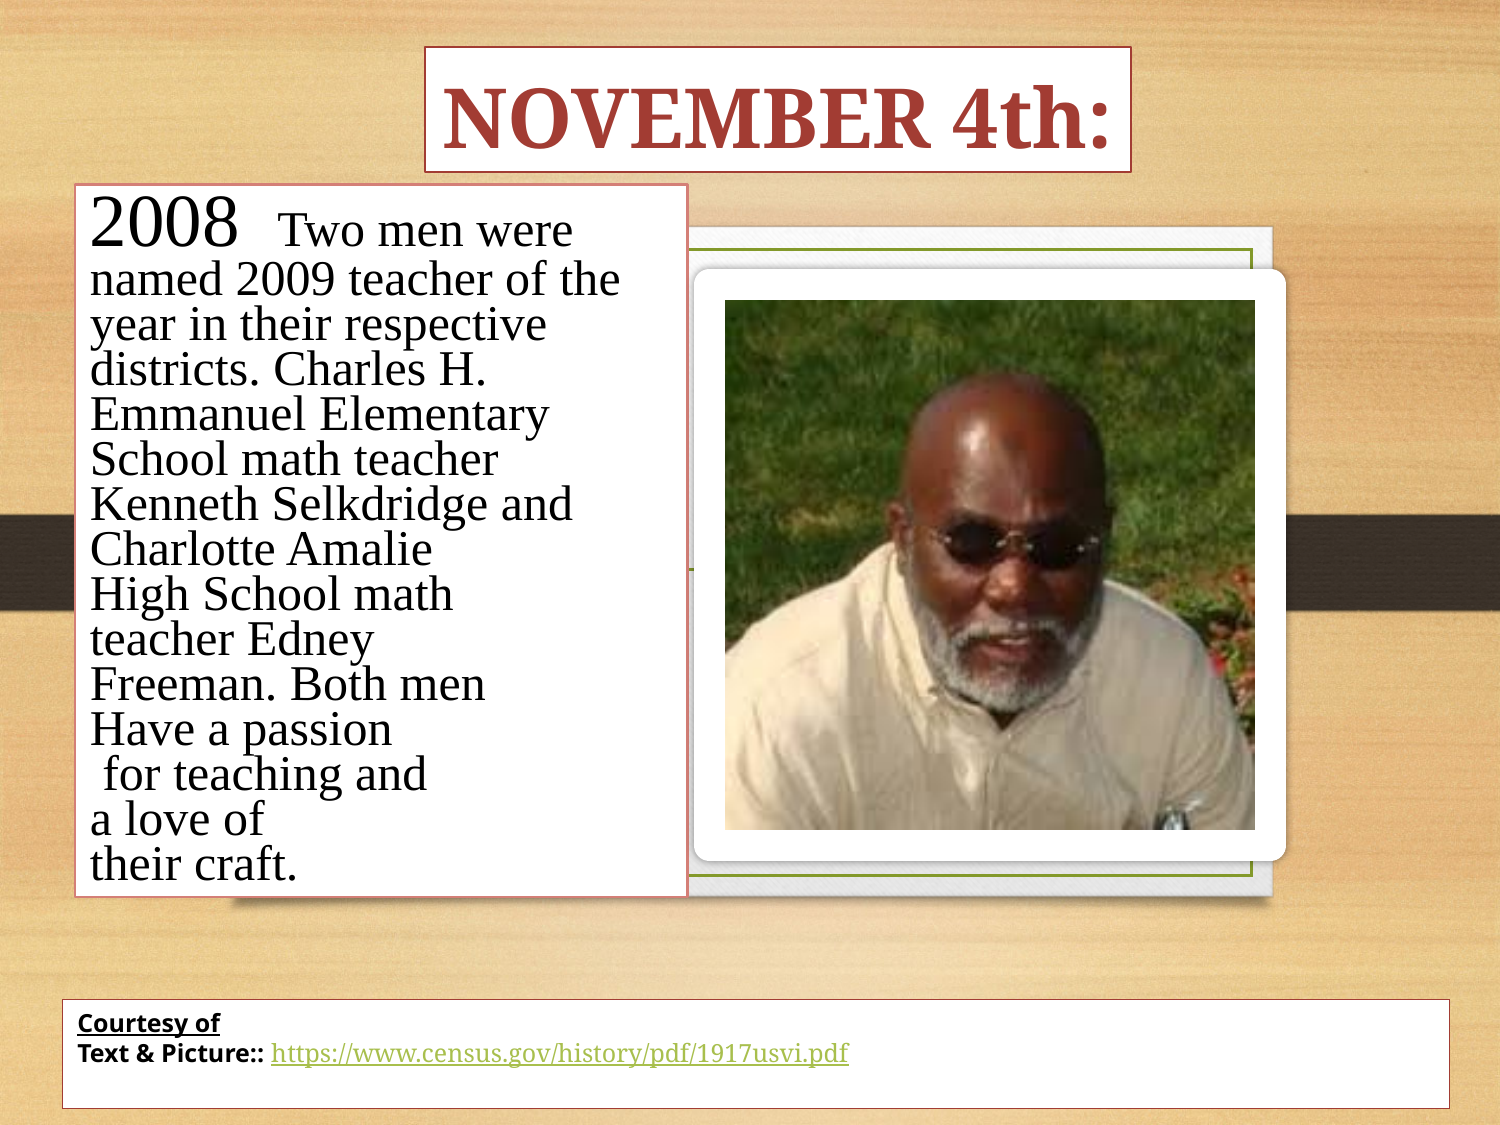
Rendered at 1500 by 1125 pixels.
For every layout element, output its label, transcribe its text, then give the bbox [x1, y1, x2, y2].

text_box NOVEMBER 4th: [424, 46, 1132, 173]
text_box Courtesy of Text & Picture:: https://www.census.gov/history/pdf/1917usvi.pdf [62, 999, 1450, 1109]
text_box 2008 Two men were named 2009 teacher of the year in their respective districts. Charles H. Emmanuel Elementary School math teacher Kenneth Selkdridge and Charlotte Amalie High School math teacher Edney Freeman. Both men Have a passion for teaching and a love of their craft. [74, 183, 689, 898]
picture [0, 0, 1500, 1125]
